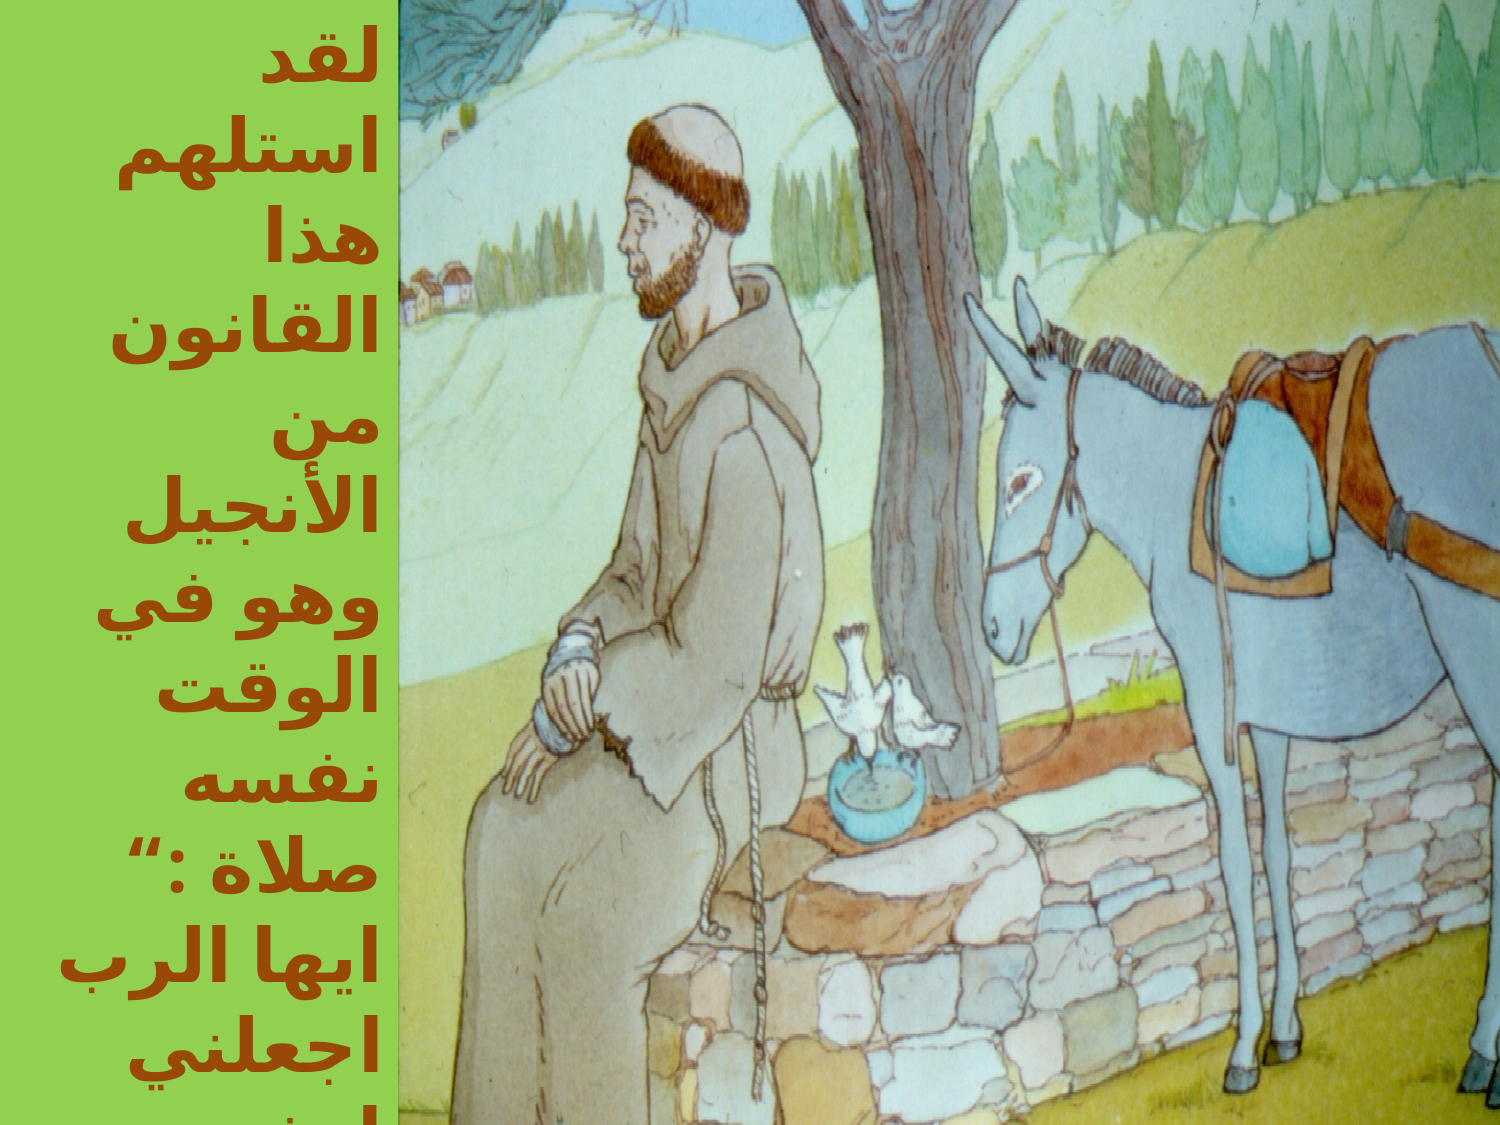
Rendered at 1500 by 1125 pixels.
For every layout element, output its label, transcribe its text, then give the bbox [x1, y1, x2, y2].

picture [398, 0, 1500, 1125]
text_box لقد استلهم هذا القانون من الأنجيل وهو في الوقت نفسه صلاة :“ ايها الرب اجعلني انشر الحب والعفو والأمل والفرح مكان الأهانة واليأس والحزن ”. [0, 0, 396, 1125]
